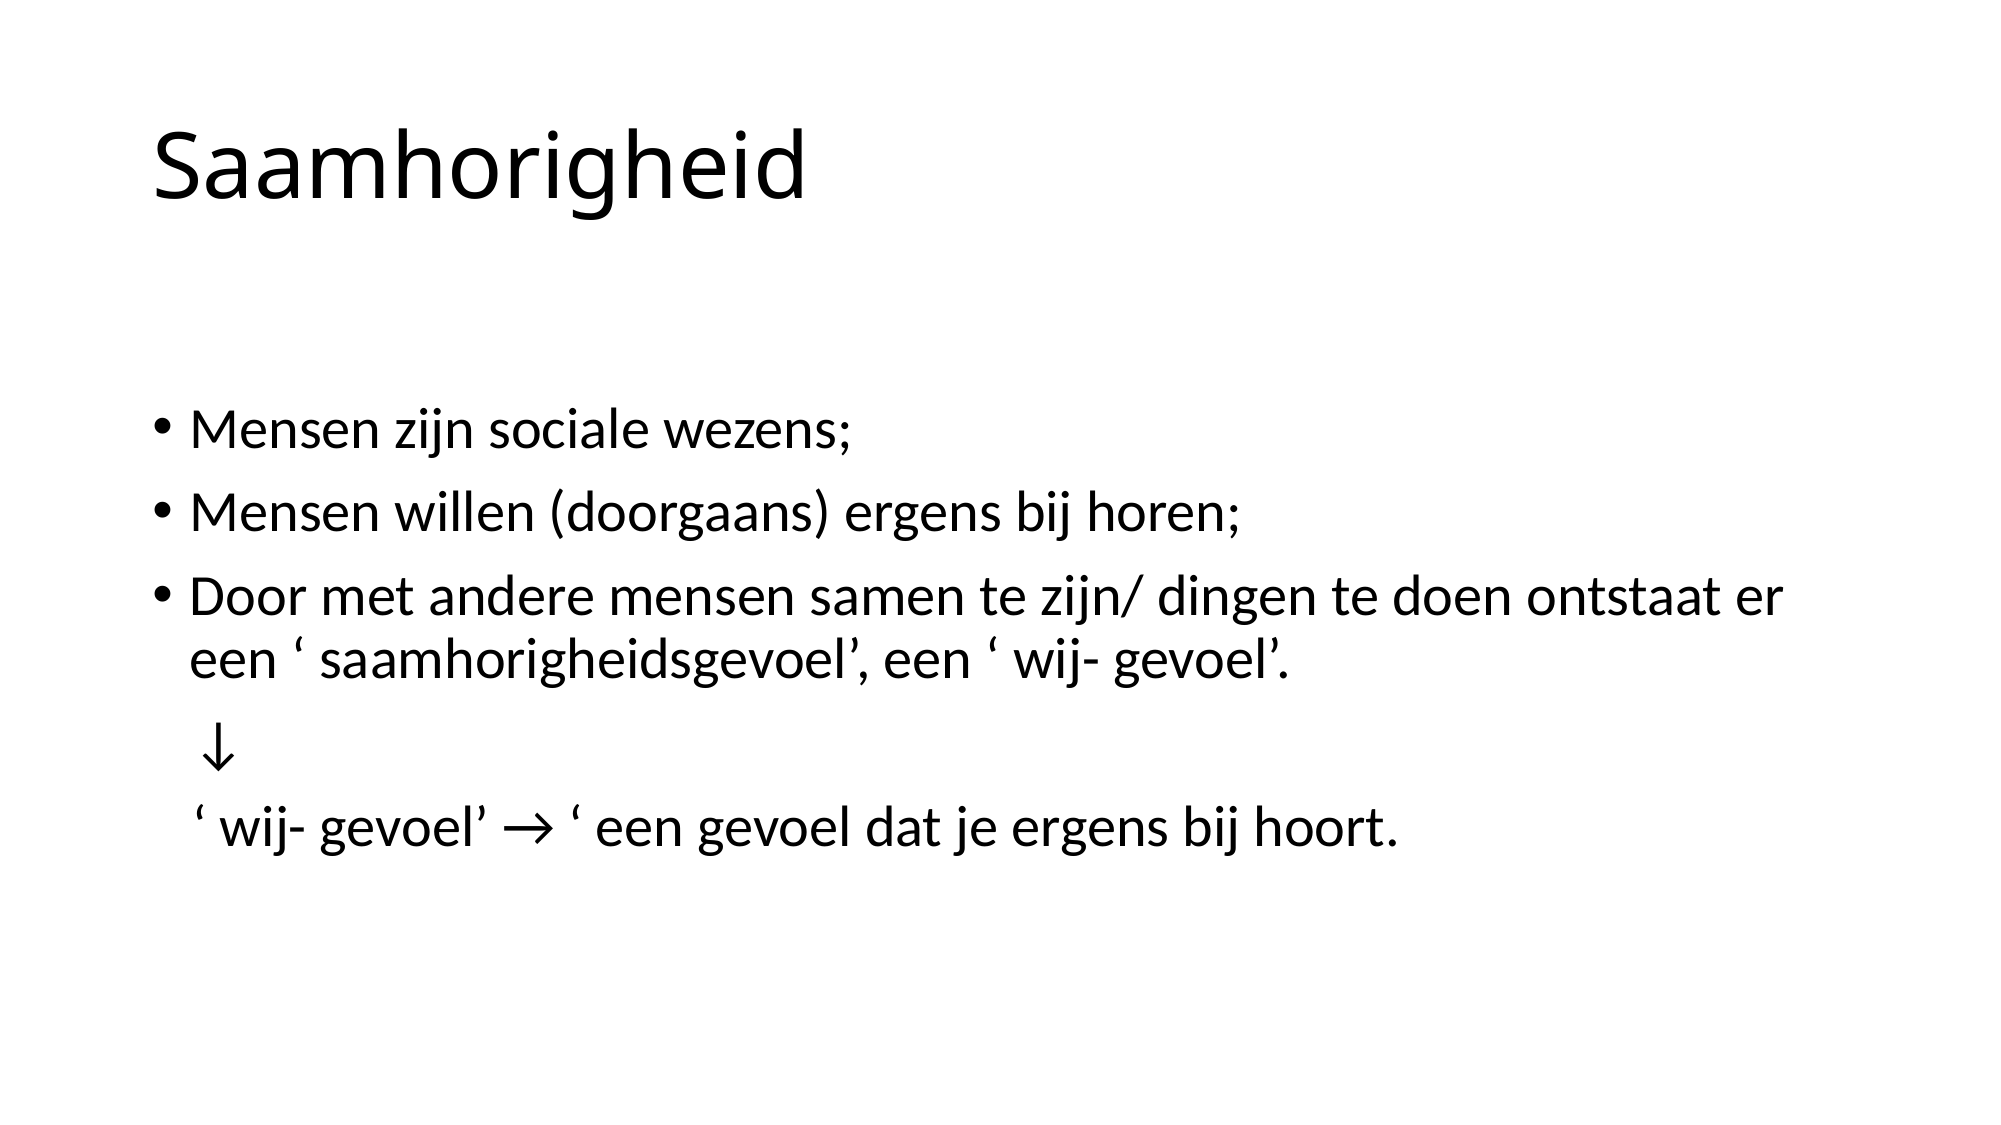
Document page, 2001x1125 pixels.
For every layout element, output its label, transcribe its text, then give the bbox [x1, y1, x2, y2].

list Mensen zijn sociale wezens; Mensen willen (doorgaans) ergens bij horen; Door met andere mensen samen te zijn/ dingen te doen ontstaat er een ‘ saamhorigheidsgevoel’, een ‘ wij- gevoel’. ↓ ‘ wij- gevoel’ → ‘ een gevoel dat je ergens bij hoort. [137, 299, 1863, 1014]
title Saamhorigheid [137, 59, 1863, 278]
